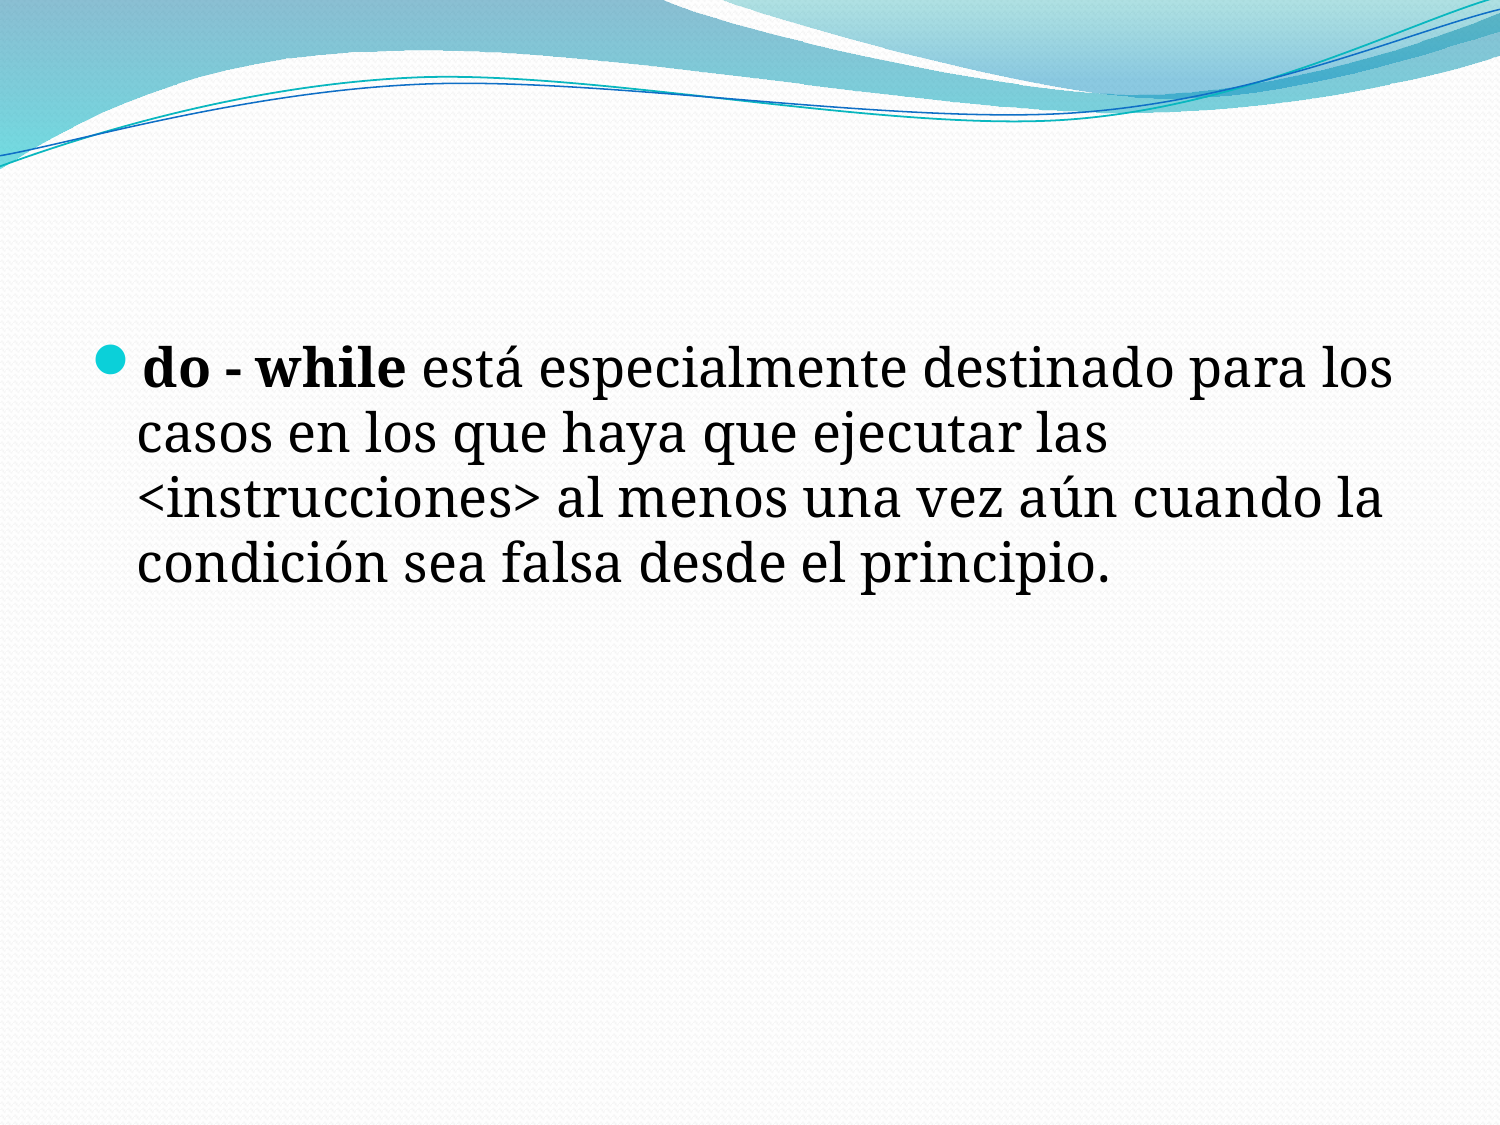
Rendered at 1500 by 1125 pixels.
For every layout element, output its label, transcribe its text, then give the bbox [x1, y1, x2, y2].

list do - while está especialmente destinado para los casos en los que haya que ejecutar las <instrucciones> al menos una vez aún cuando la condición sea falsa desde el principio. [76, 326, 1427, 740]
